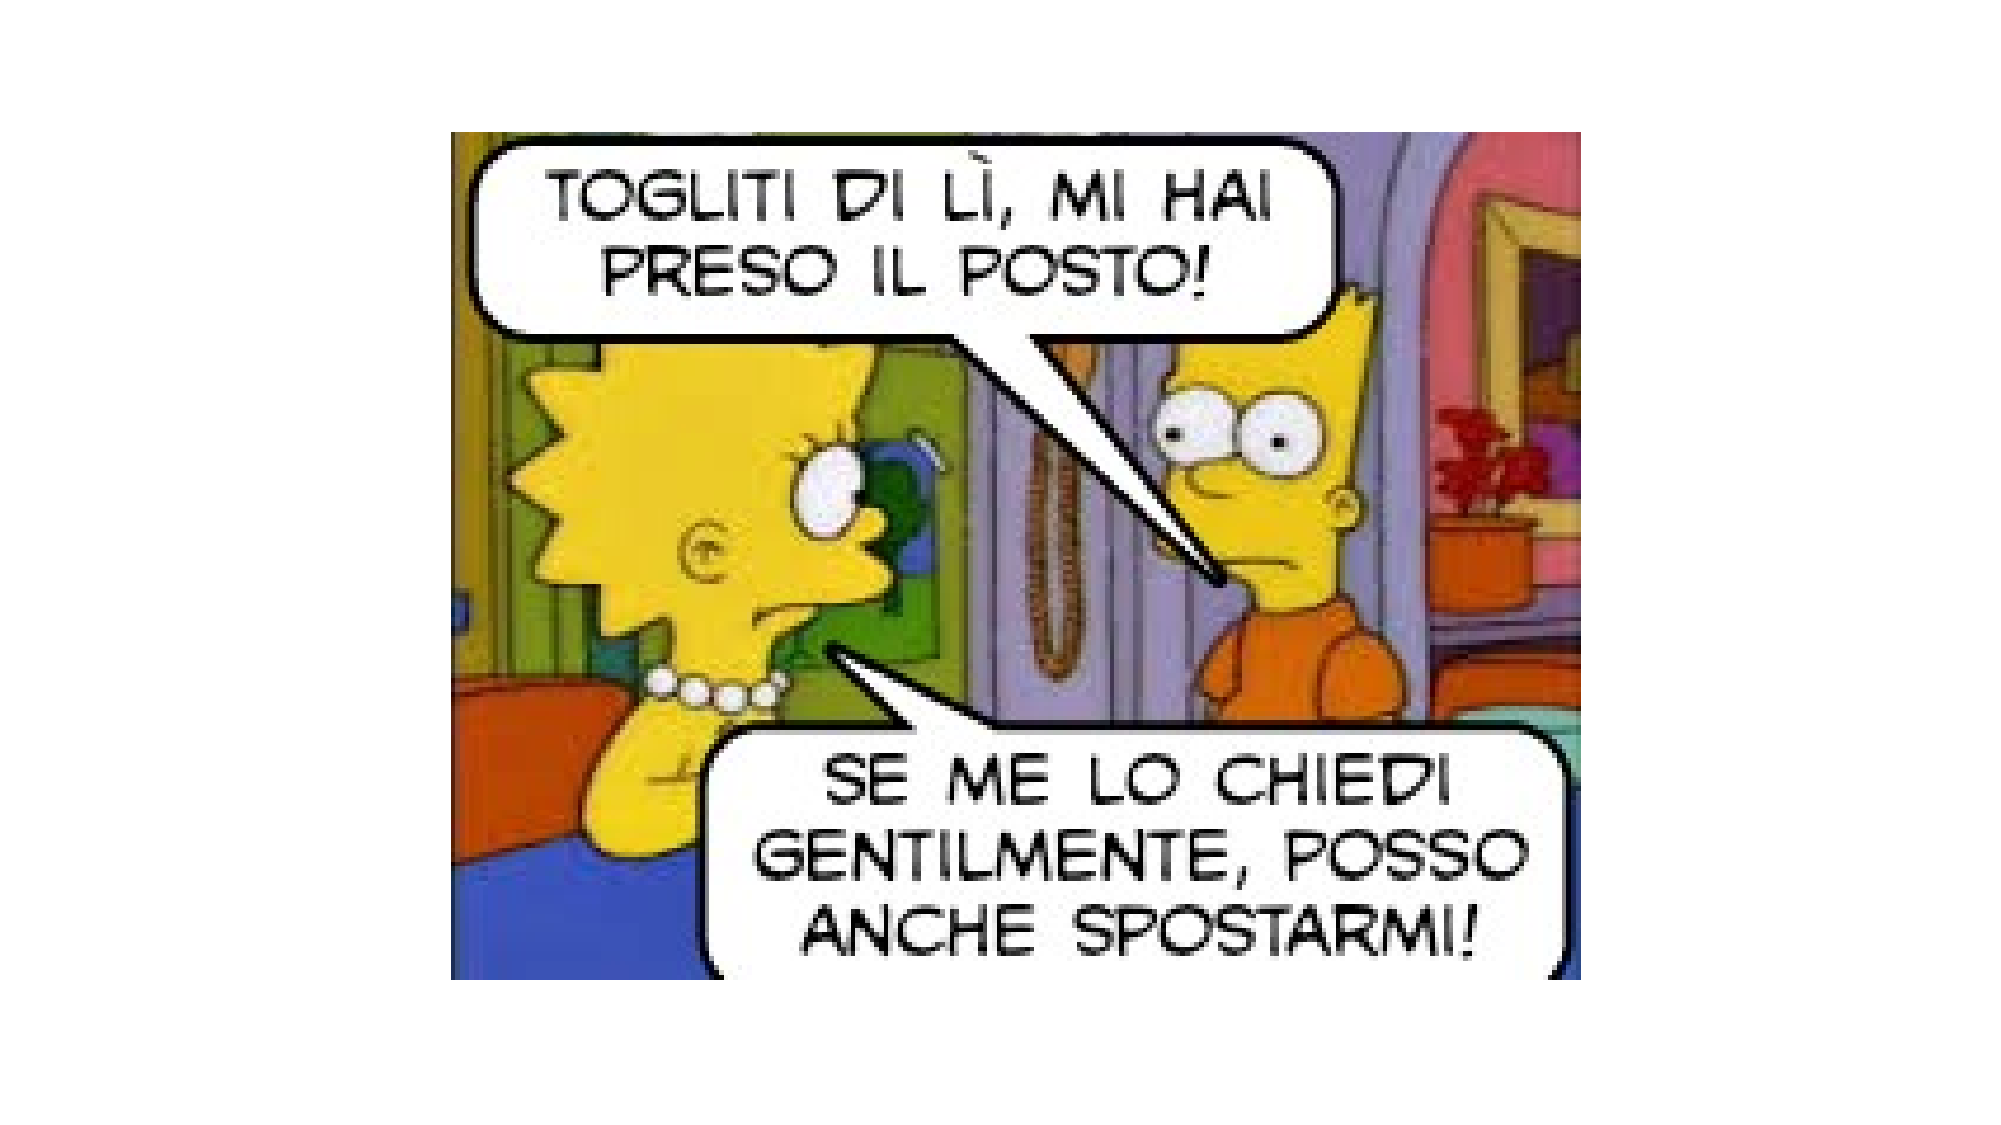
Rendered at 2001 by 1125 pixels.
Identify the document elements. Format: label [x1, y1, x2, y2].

list [451, 132, 1581, 980]
